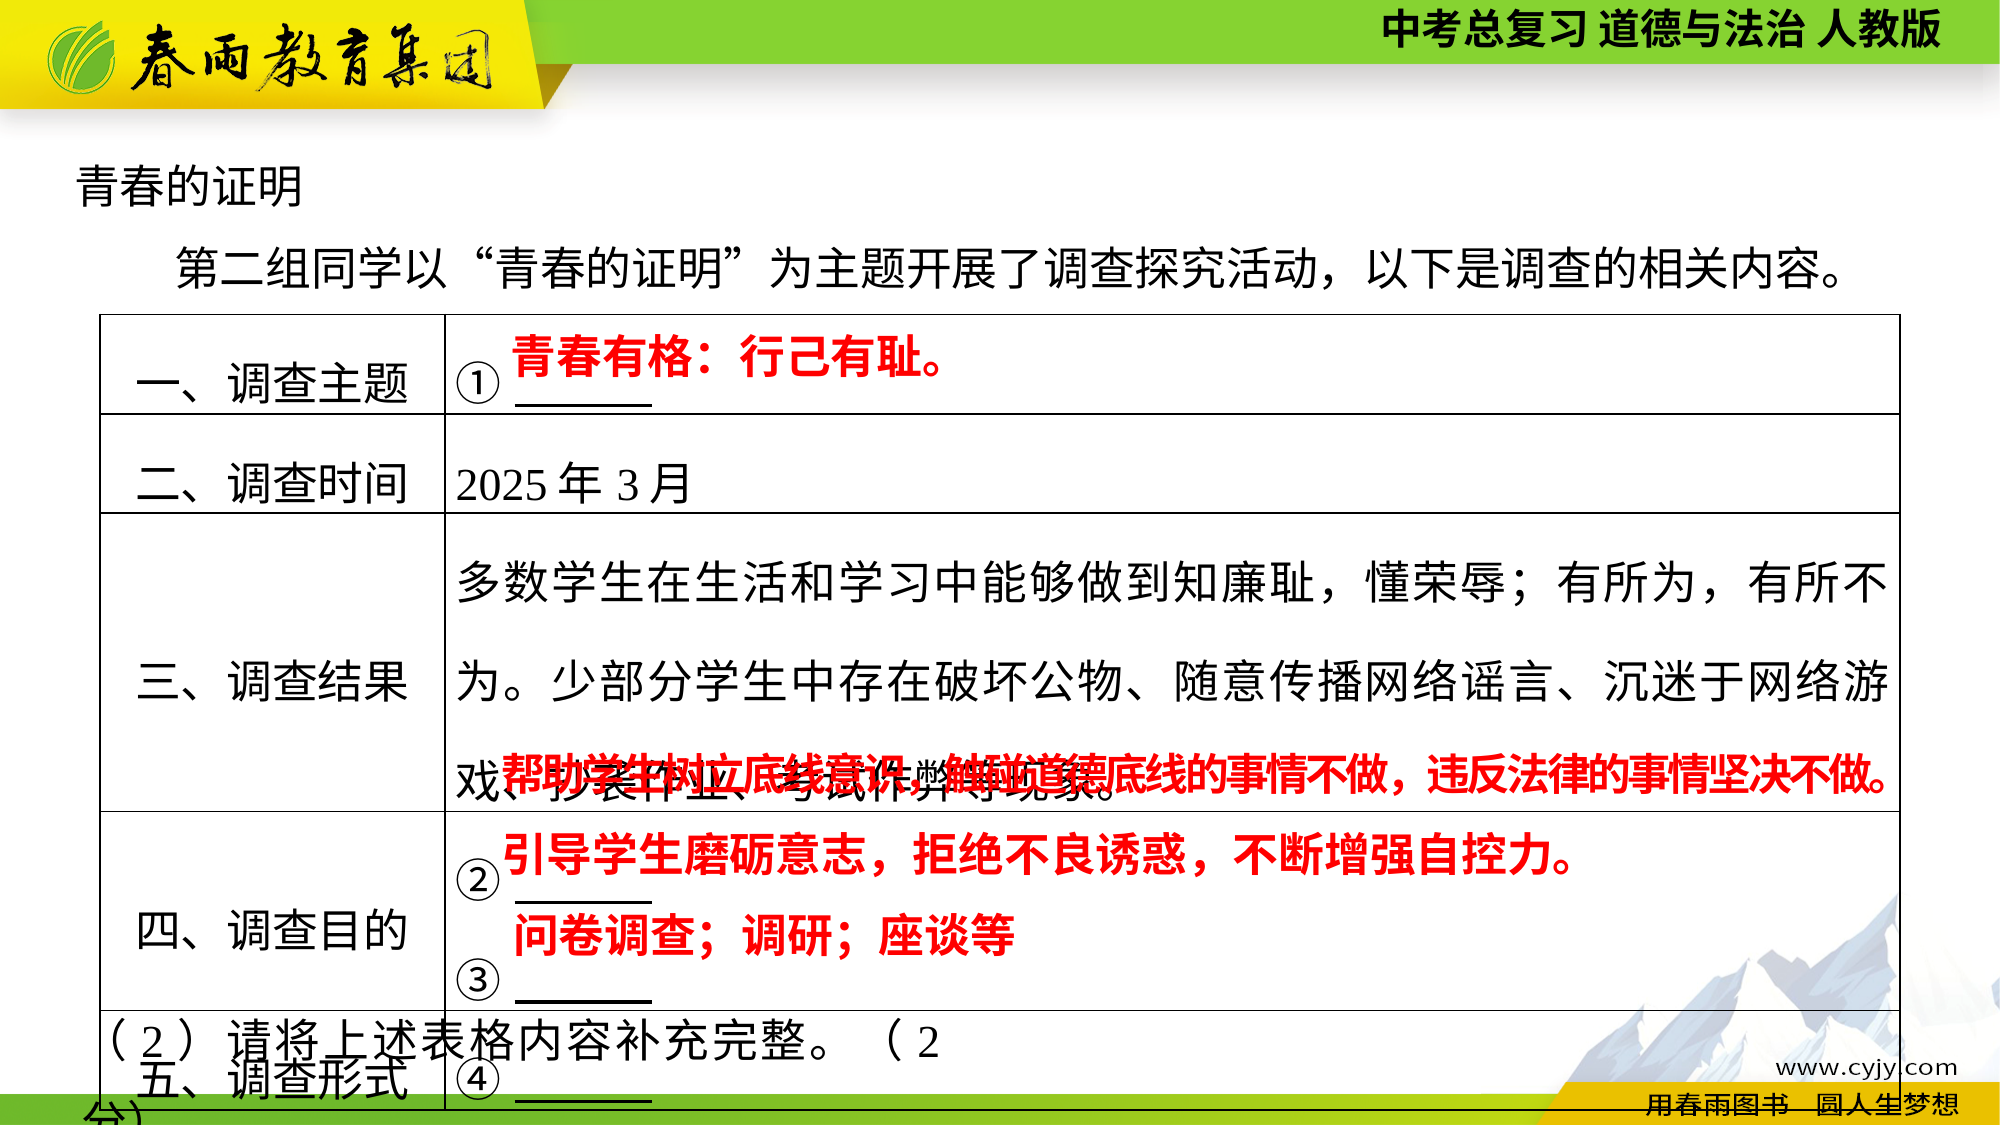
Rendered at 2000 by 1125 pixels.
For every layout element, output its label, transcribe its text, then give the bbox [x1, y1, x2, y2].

text_box 帮助学生树立底线意识，触碰道德底线的事情不做，违反法律的事情坚决不做。 [486, 739, 1952, 807]
table_header 一、调查主题 [101, 315, 444, 413]
table_cell 五、调查形式 [101, 1074, 444, 1109]
table_cell 2025年3月 [446, 415, 1899, 512]
text_box （2）请将上述表格内容补充完整。（2分） [66, 976, 966, 1074]
text_box 青春有格：行己有耻。 [496, 320, 984, 391]
table_cell 三、调查结果 [101, 514, 444, 811]
table_header ① [446, 315, 1899, 413]
table_cell 二、调查时间 [101, 415, 444, 512]
table_cell ② ③ [446, 812, 1899, 1010]
list 青春的证明 第二组同学以“青春的证明”为主题开展了调查探究活动，以下是调查的相关内容。 [59, 122, 1944, 294]
table_cell 四、调查目的 [101, 812, 444, 976]
text_box 问卷调查；调研；座谈等 [498, 899, 1032, 970]
table_cell 多数学生在生活和学习中能够做到知廉耻，懂荣辱；有所为，有所不为。少部分学生中存在破坏公物、随意传播网络谣言、沉迷于网络游戏、抄袭作业、考试作弊等现象。 [446, 514, 1899, 811]
table_cell ④ [446, 1011, 1899, 1109]
picture [0, 0, 2000, 1125]
text_box 引导学生磨砺意志，拒绝不良诱惑，不断增强自控力。 [486, 818, 1718, 888]
